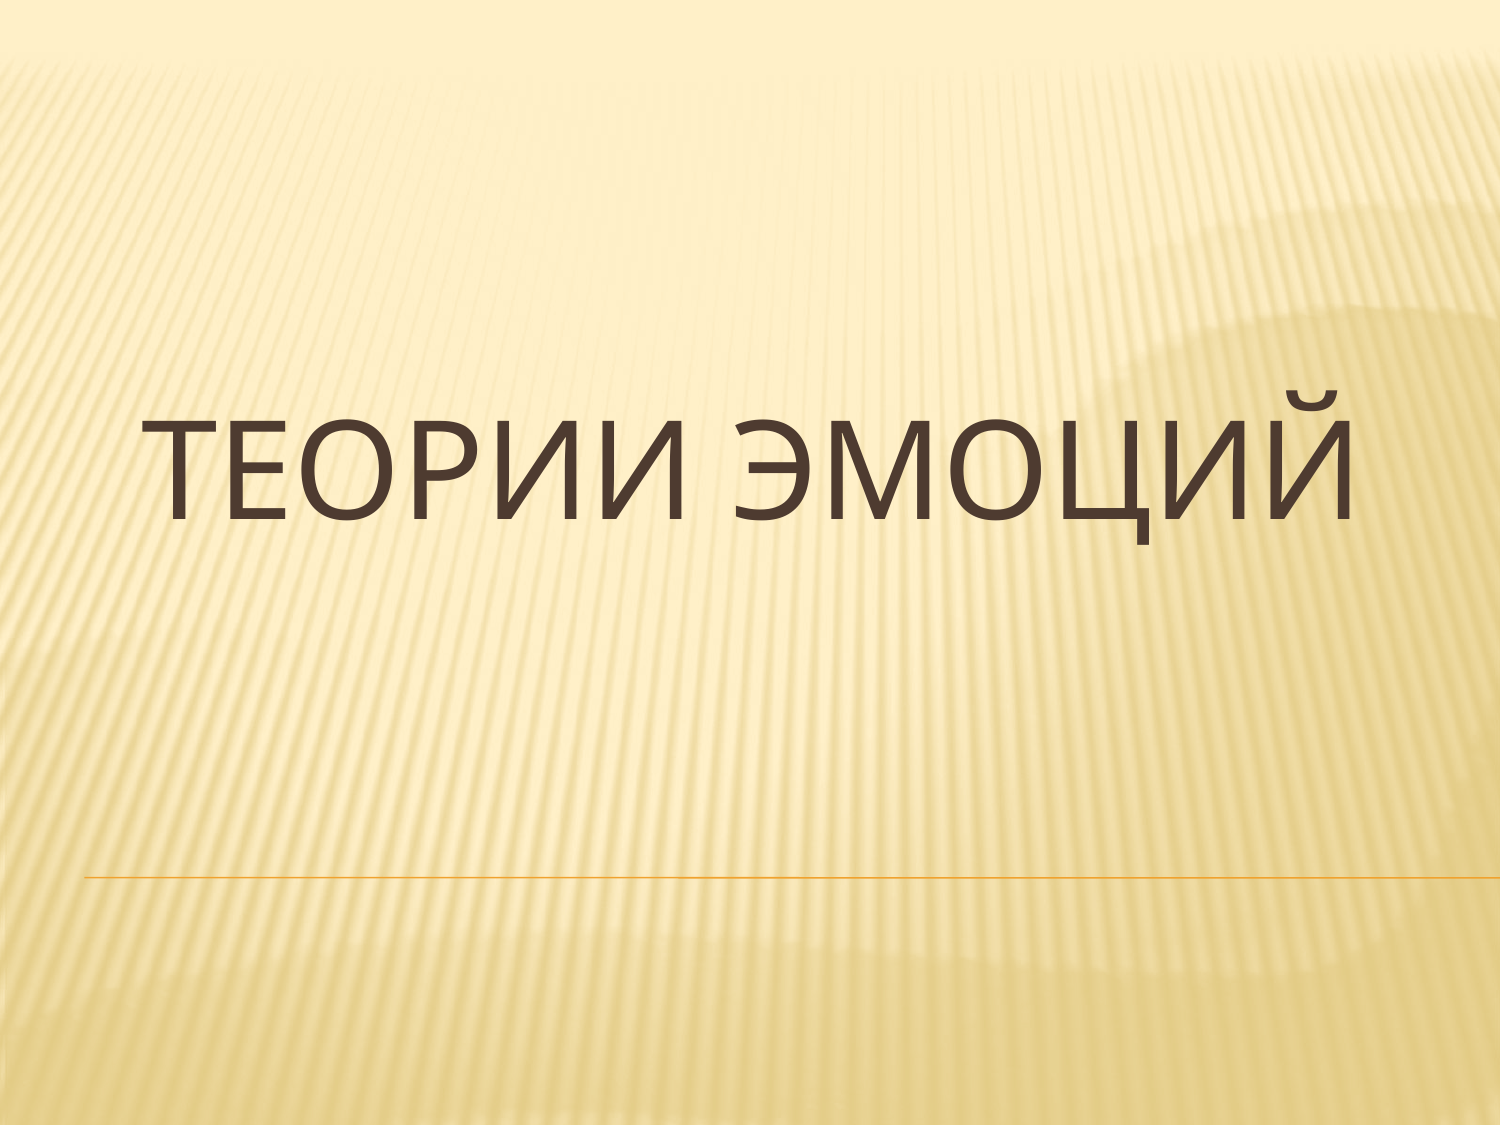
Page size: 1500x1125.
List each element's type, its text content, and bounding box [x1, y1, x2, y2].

title Теории эмоций [58, 375, 1447, 576]
